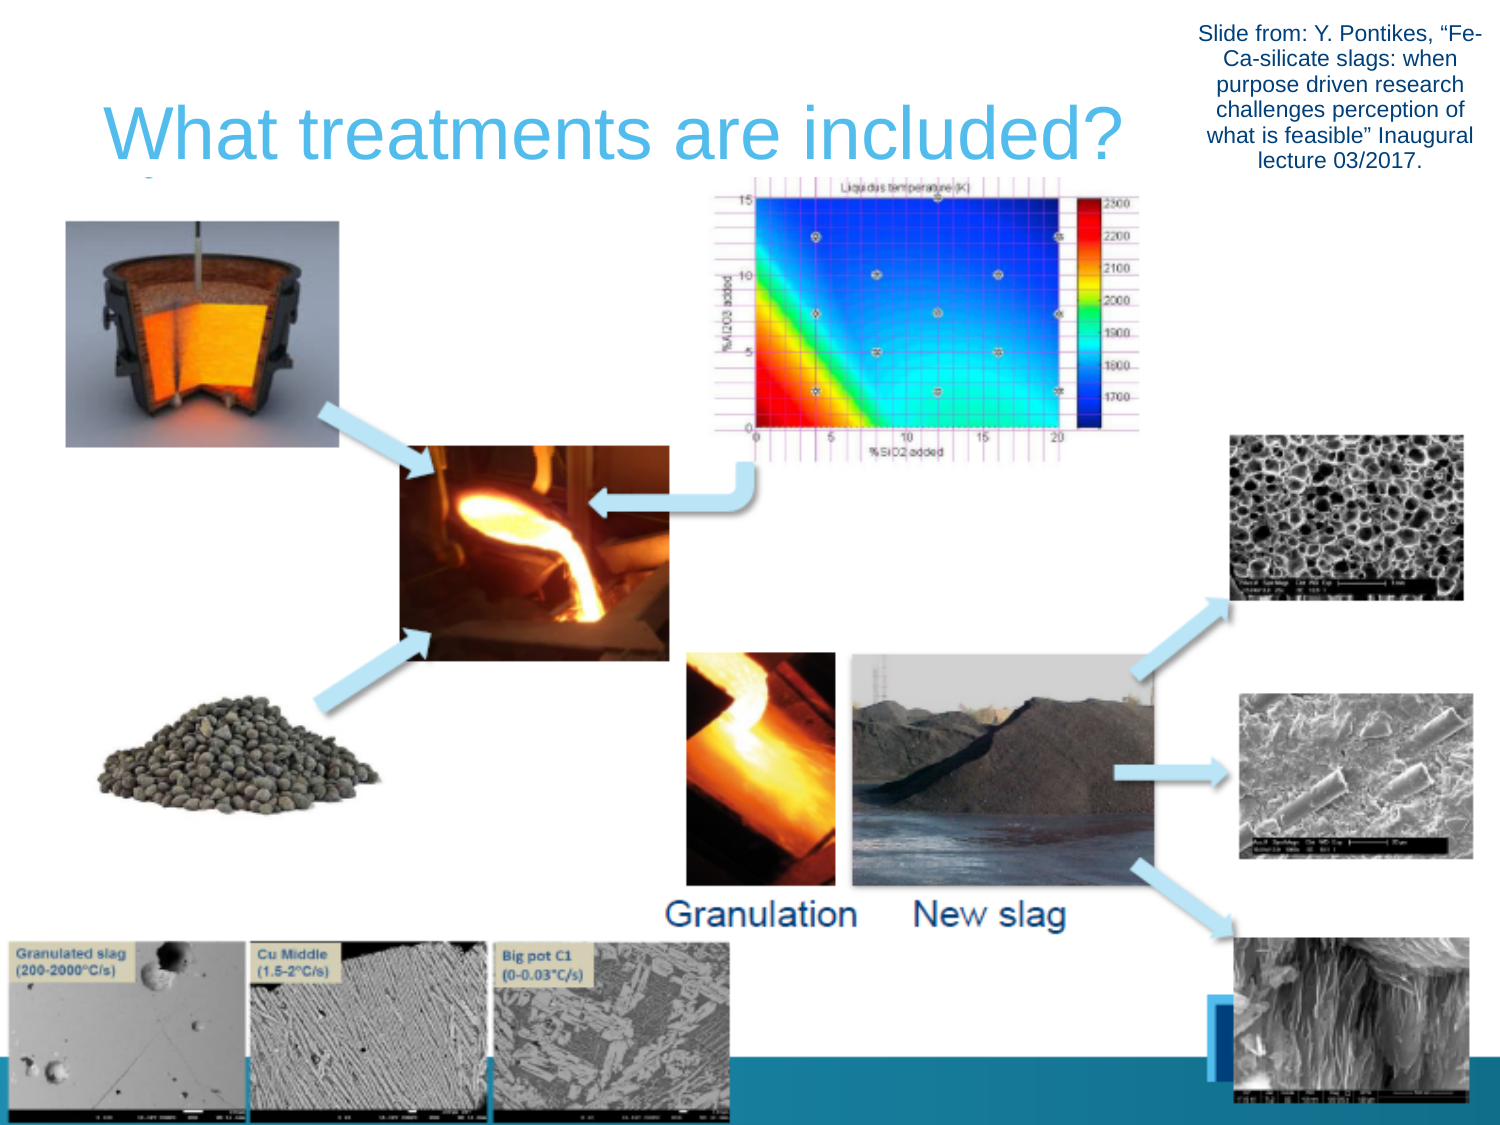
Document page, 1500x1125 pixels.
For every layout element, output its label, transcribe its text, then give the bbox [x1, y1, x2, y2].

text_box Slide from: Y. Pontikes, “Fe-Ca-silicate slags: when purpose driven research challenges perception of what is feasible” Inaugural lecture 03/2017. [1180, 11, 1500, 130]
picture [0, 177, 1500, 1125]
text_box What treatments are included? [88, 76, 1456, 177]
